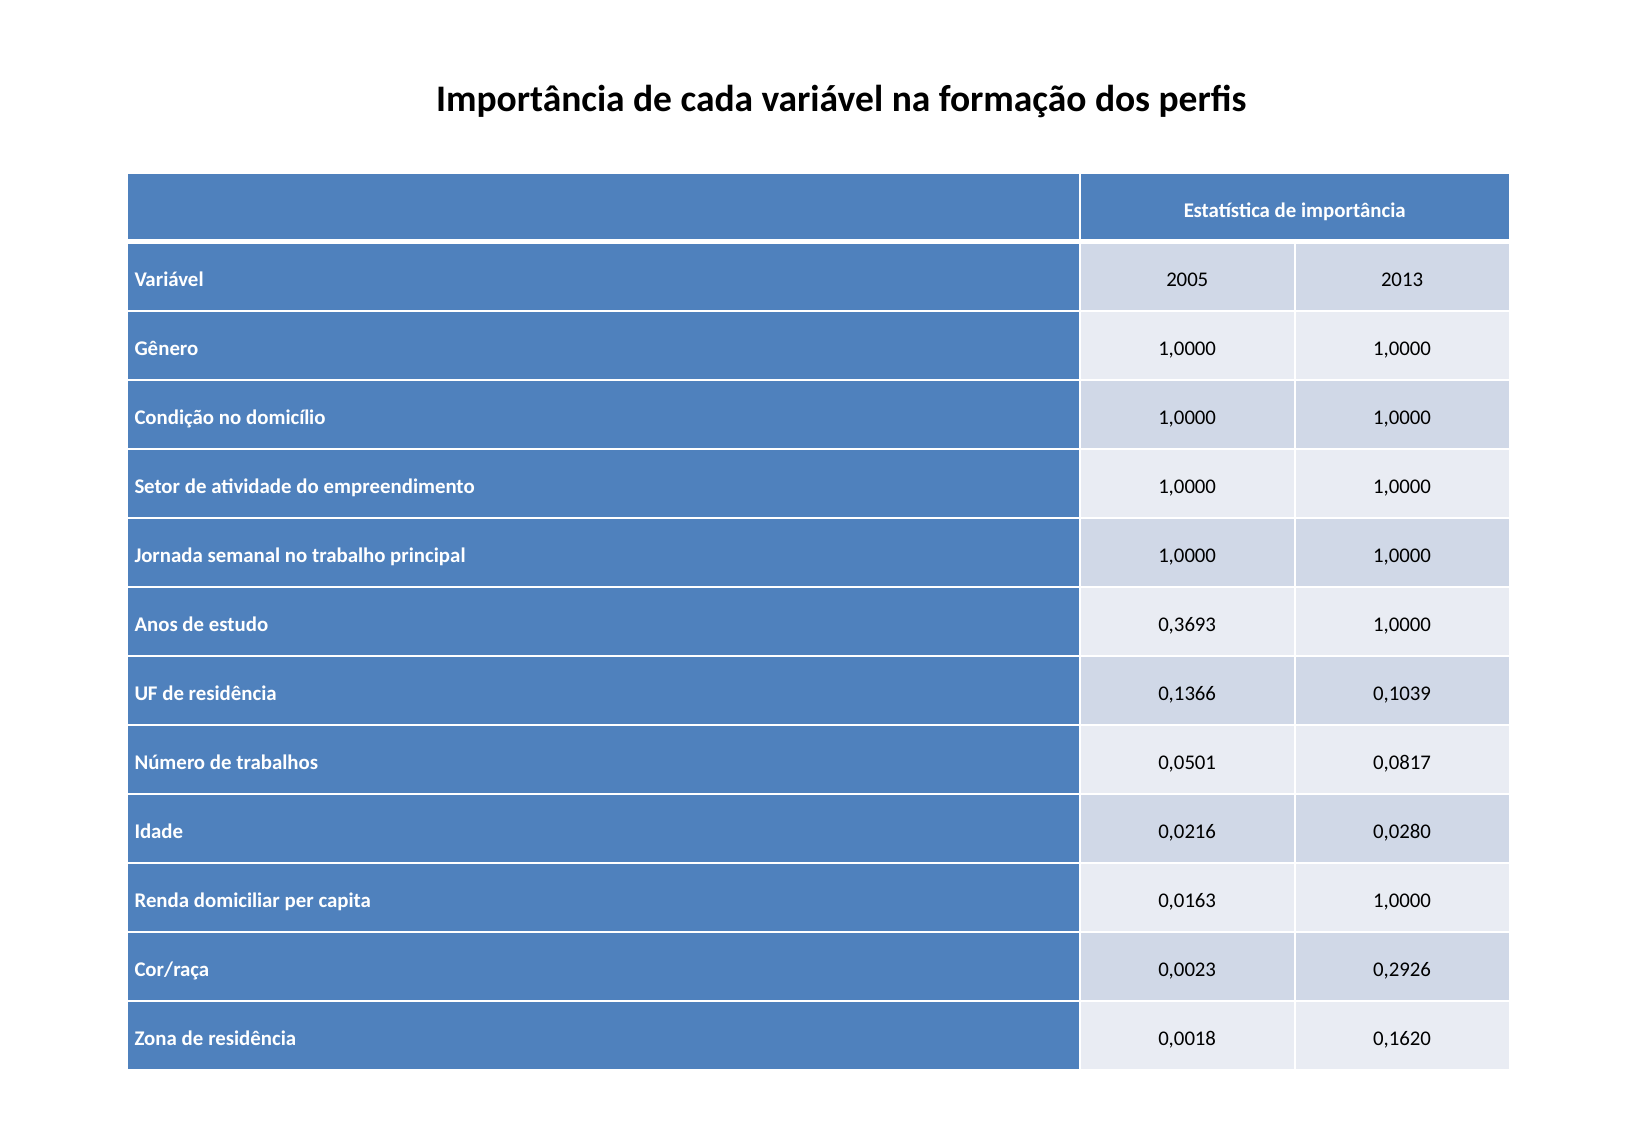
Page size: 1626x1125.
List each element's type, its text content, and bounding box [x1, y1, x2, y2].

table_cell 2005 [1081, 244, 1294, 310]
table_cell 1,0000 [1296, 588, 1509, 655]
table_cell 1,0000 [1081, 519, 1294, 586]
table_cell 0,0501 [1081, 726, 1294, 793]
table_cell 2013 [1296, 244, 1509, 310]
table_cell 1,0000 [1296, 312, 1509, 379]
table_cell Gênero [128, 312, 1079, 379]
table_cell 0,0163 [1081, 864, 1294, 931]
table_cell Número de trabalhos [128, 726, 1079, 793]
table_cell Anos de estudo [128, 588, 1079, 655]
table_cell UF de residência [128, 657, 1079, 724]
table_header [128, 174, 1079, 239]
table_header Estatística de importância [1081, 174, 1509, 239]
table_cell 0,1039 [1296, 657, 1509, 724]
table_cell Jornada semanal no trabalho principal [128, 519, 1079, 586]
table_cell Renda domiciliar per capita [128, 864, 1079, 931]
table_cell 1,0000 [1081, 450, 1294, 517]
table_cell Cor/raça [128, 933, 1079, 1000]
table_cell Setor de atividade do empreendimento [128, 450, 1079, 517]
table_cell 0,0018 [1081, 1002, 1294, 1069]
table_cell Condição no domicílio [128, 381, 1079, 448]
table_cell 0,1620 [1296, 1002, 1509, 1069]
table_cell 1,0000 [1081, 381, 1294, 448]
table_cell 1,0000 [1296, 450, 1509, 517]
table_cell 0,0817 [1296, 726, 1509, 793]
table_cell Idade [128, 795, 1079, 862]
table_cell 0,0023 [1081, 933, 1294, 1000]
table_cell 1,0000 [1081, 312, 1294, 379]
text_box Importância de cada variável na formação dos perfis [32, 66, 1625, 127]
table_cell 1,0000 [1296, 519, 1509, 586]
table_cell 0,0280 [1296, 795, 1509, 862]
table_cell Zona de residência [128, 1002, 1079, 1069]
table_cell 0,2926 [1296, 933, 1509, 1000]
table_cell 1,0000 [1296, 381, 1509, 448]
table_cell 1,0000 [1296, 864, 1509, 931]
table_cell 0,1366 [1081, 657, 1294, 724]
table_cell 0,3693 [1081, 588, 1294, 655]
table_cell Variável [128, 244, 1079, 310]
table_cell 0,0216 [1081, 795, 1294, 862]
